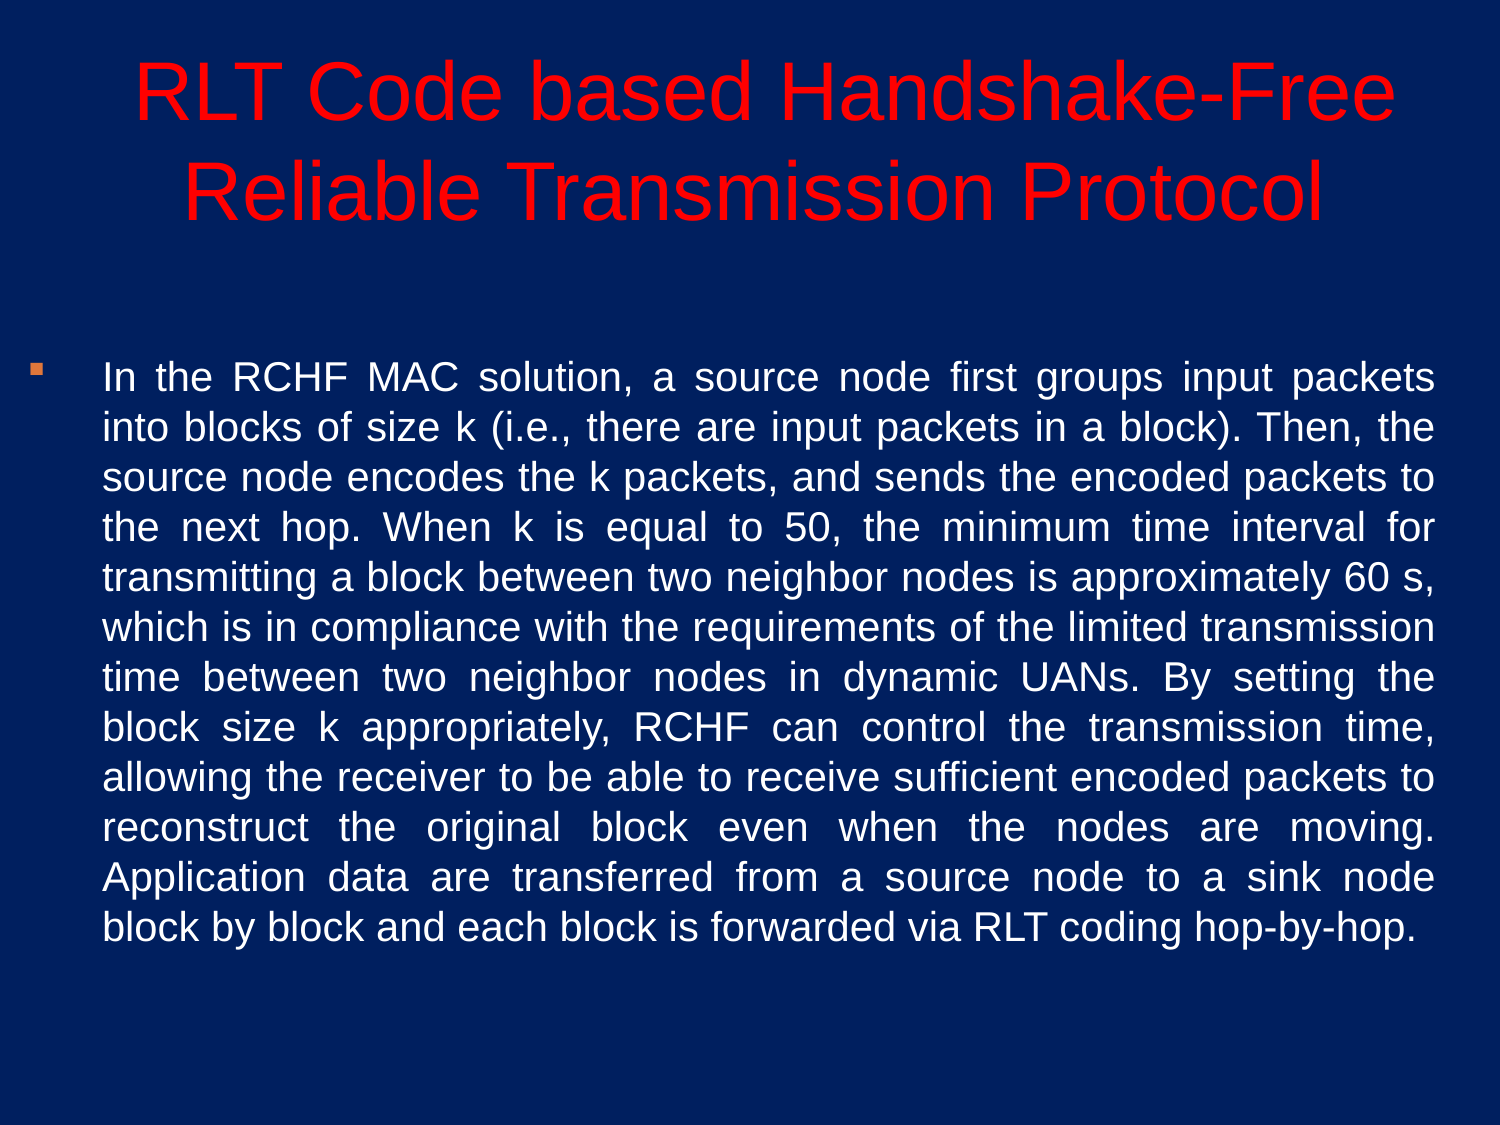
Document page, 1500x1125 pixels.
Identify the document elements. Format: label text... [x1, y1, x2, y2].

title RLT Code based Handshake-Free Reliable Transmission Protocol [50, 12, 1462, 240]
text_box In the RCHF MAC solution, a source node first groups input packets into blocks of size k (i.e., there are input packets in a block). Then, the source node encodes the k packets, and sends the encoded packets to the next hop. When k is equal to 50, the minimum time interval for transmitting a block between two neighbor nodes is approximately 60 s, which is in compliance with the requirements of the limited transmission time between two neighbor nodes in dynamic UANs. By setting the block size k appropriately, RCHF can control the transmission time, allowing the receiver to be able to receive sufficient encoded packets to reconstruct the original block even when the nodes are moving. Application data are transferred from a source node to a sink node block by block and each block is forwarded via RLT coding hop-by-hop. [24, 349, 1437, 951]
